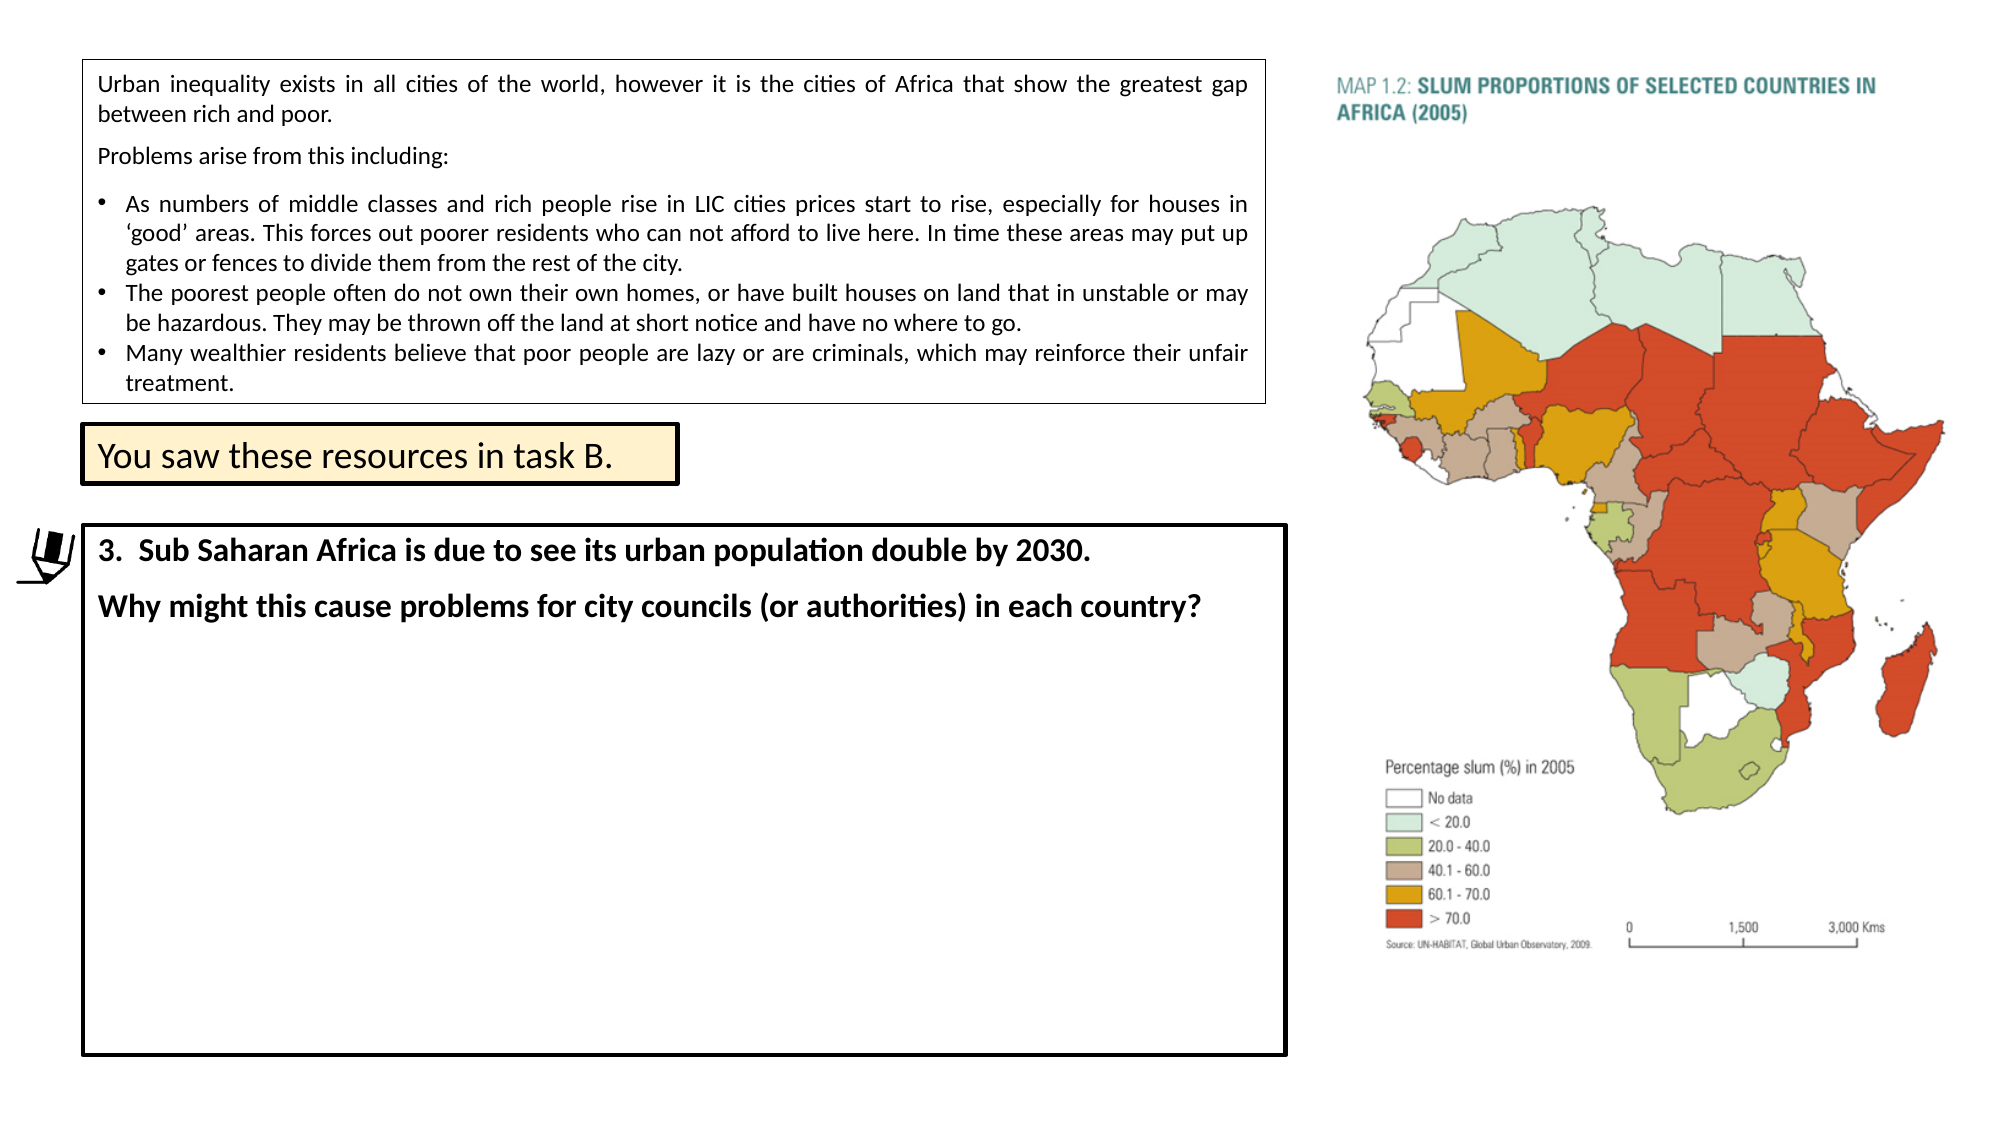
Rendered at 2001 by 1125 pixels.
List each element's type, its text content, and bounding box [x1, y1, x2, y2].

text_box You saw these resources in task B. [82, 423, 678, 484]
text_box Urban inequality exists in all cities of the world, however it is the cities of Africa that show the greatest gap between rich and poor. Problems arise from this including: As numbers of middle classes and rich people rise in LIC cities prices start to rise, especially for houses in ‘good’ areas. This forces out poorer residents who can not afford to live here. In time these areas may put up gates or fences to divide them from the rest of the city. The poorest people often do not own their own homes, or have built houses on land that in unstable or may be hazardous. They may be thrown off the land at short notice and have no where to go. Many wealthier residents believe that poor people are lazy or are criminals, which may reinforce their unfair treatment. [82, 59, 1266, 404]
picture [1306, 59, 1971, 991]
picture [8, 518, 83, 593]
list 3. Sub Saharan Africa is due to see its urban population double by 2030. Why might this cause problems for city councils (or authorities) in each country? [82, 525, 1286, 1055]
